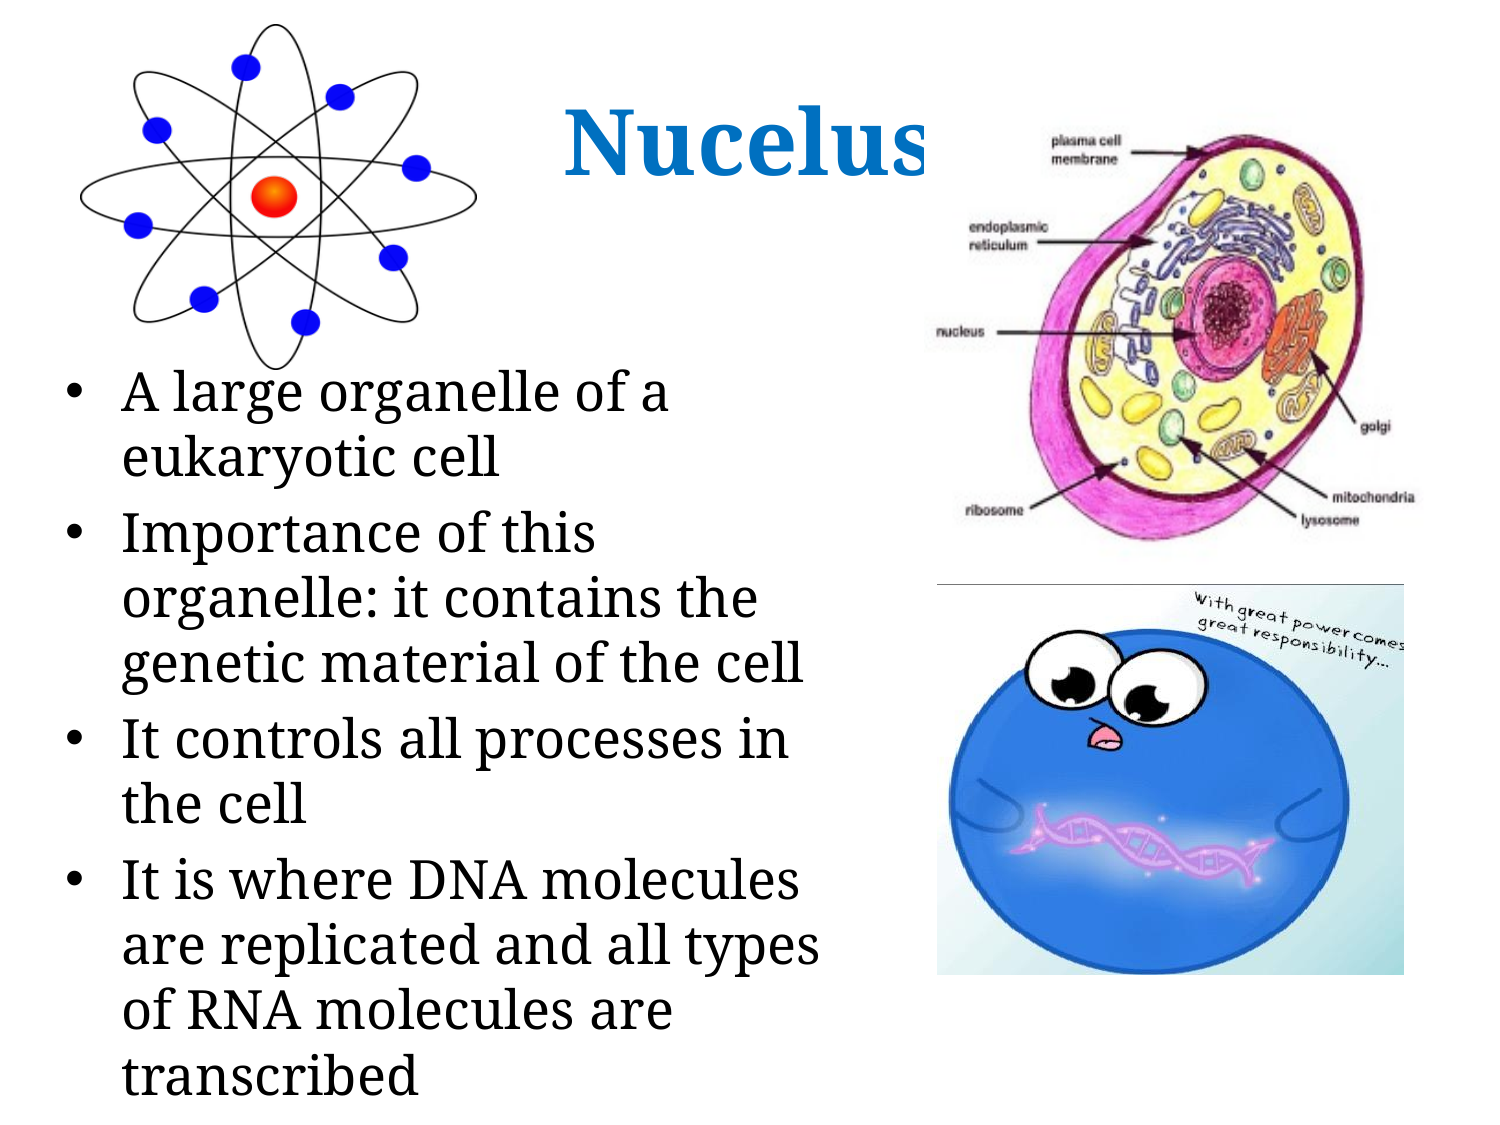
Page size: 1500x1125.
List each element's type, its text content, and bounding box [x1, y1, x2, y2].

picture [924, 74, 1476, 976]
list A large organelle of a eukaryotic cell Importance of this organelle: it contains the genetic material of the cell It controls all processes in the cell It is where DNA molecules are replicated and all types of RNA molecules are transcribed [50, 350, 863, 1125]
title Nucelus [482, 45, 1425, 233]
picture [80, 24, 477, 371]
